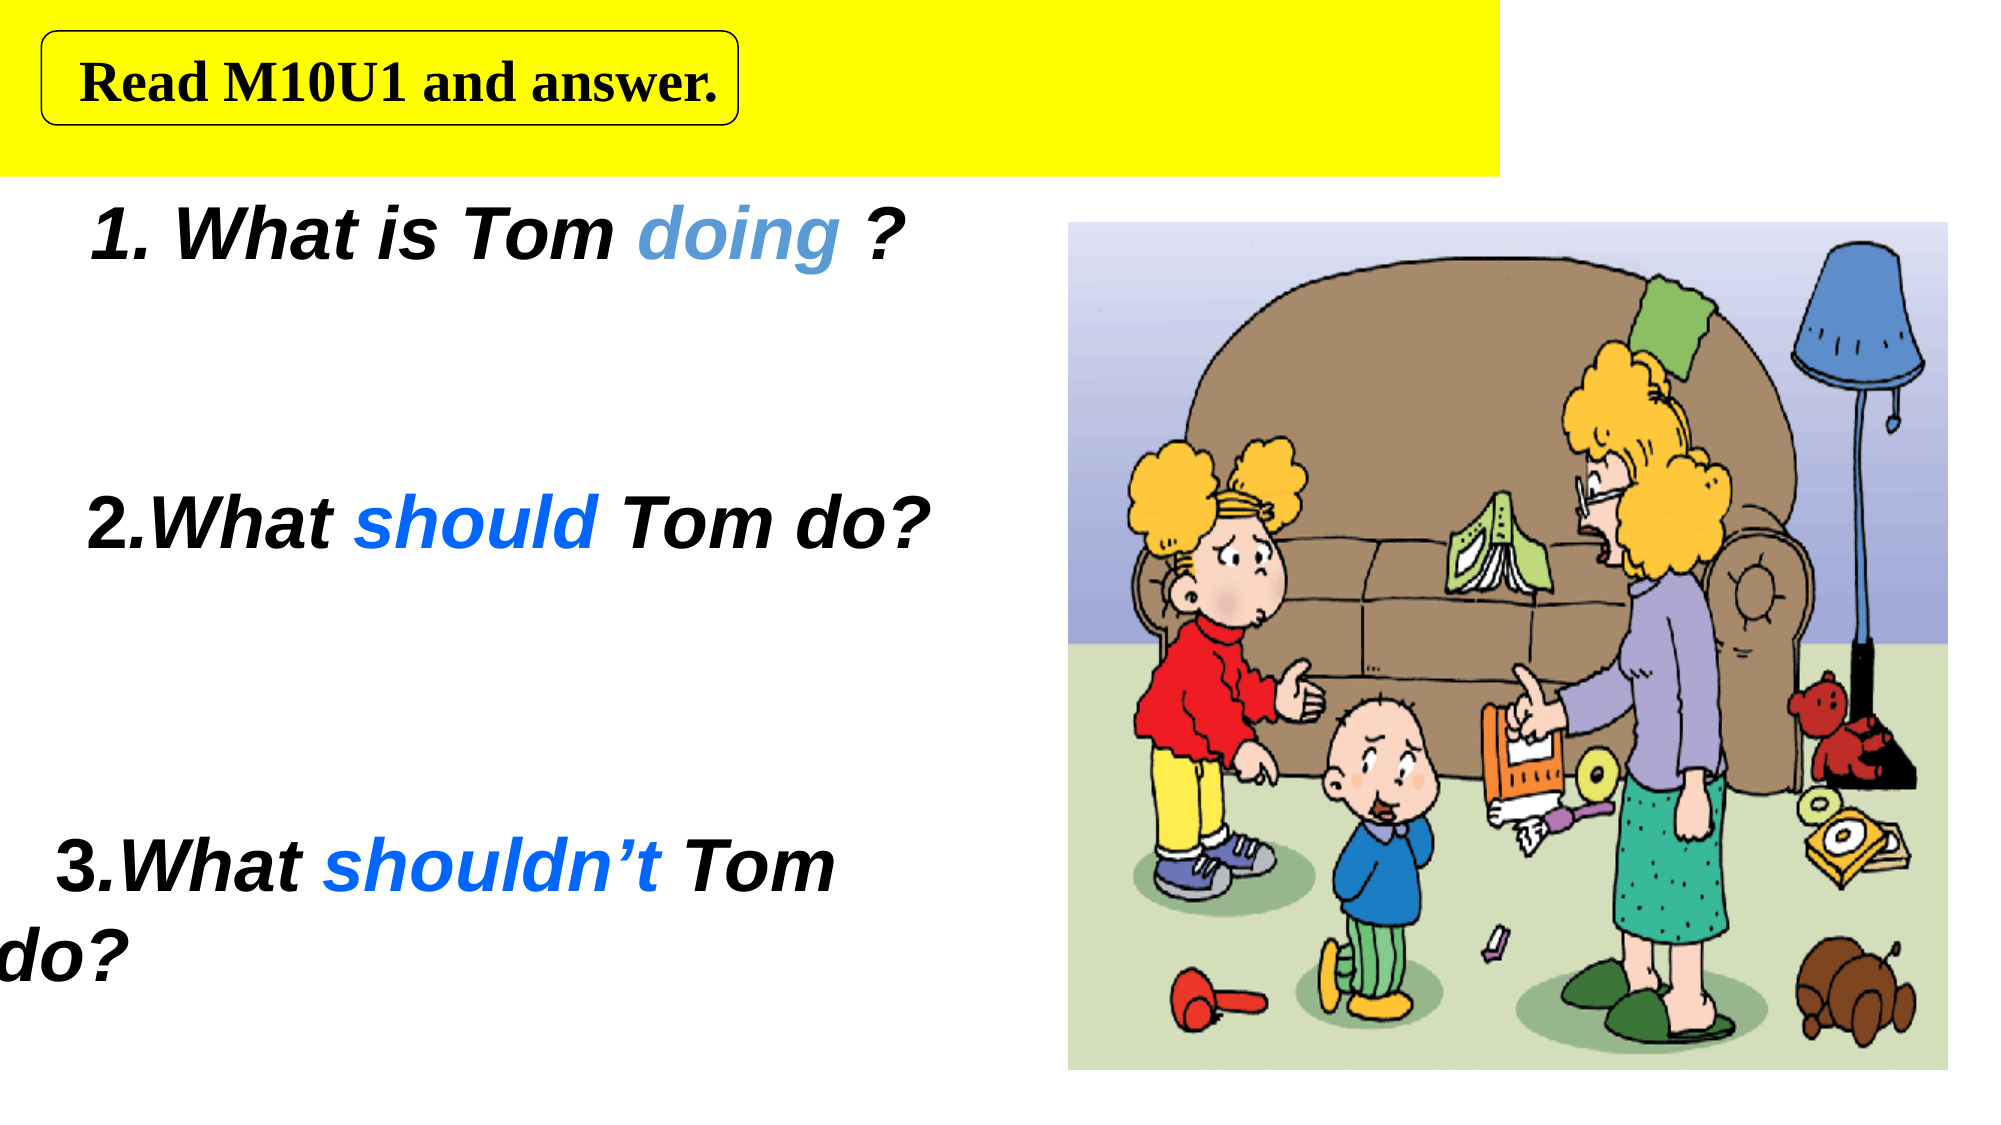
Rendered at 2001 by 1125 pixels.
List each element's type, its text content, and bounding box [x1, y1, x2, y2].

text_box 2.What should Tom do? [51, 466, 948, 571]
text_box [0, 0, 1500, 177]
text_box 3.What shouldn’t Tom do? [0, 809, 972, 1004]
text_box Read M10U1 and answer. [41, 30, 739, 125]
text_box 1. What is Tom doing ? [76, 176, 923, 282]
picture [1068, 222, 1948, 1070]
